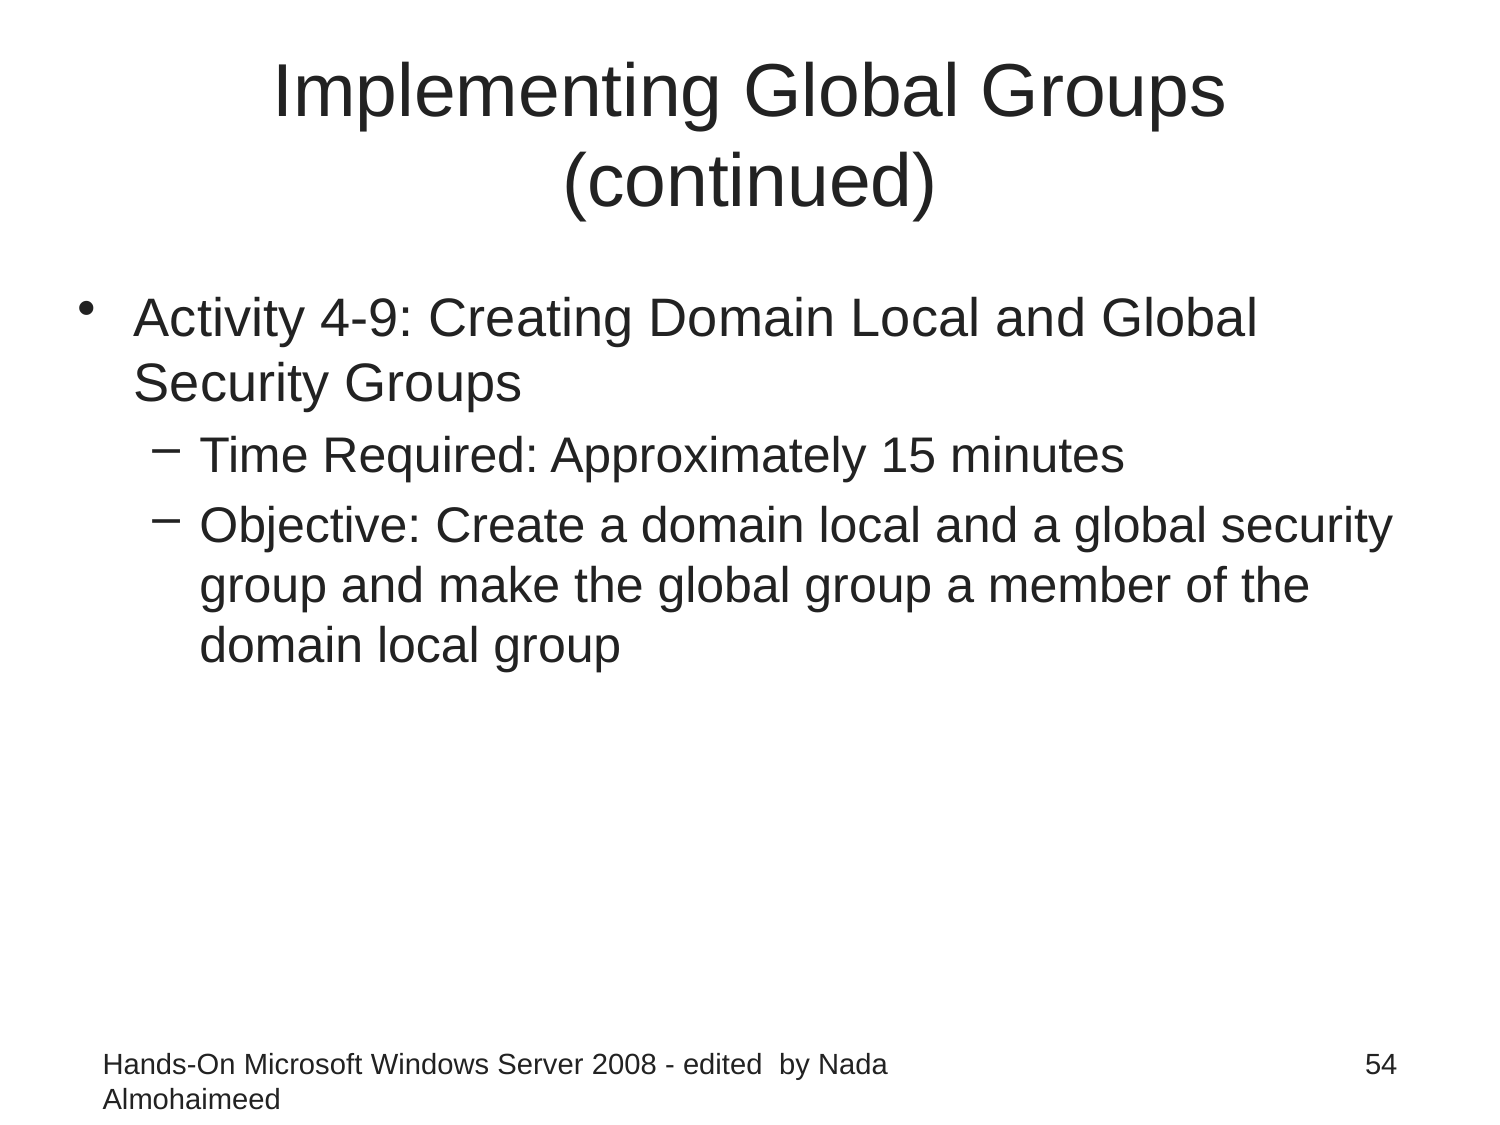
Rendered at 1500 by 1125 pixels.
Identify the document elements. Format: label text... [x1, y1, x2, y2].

footer Hands-On Microsoft Windows Server 2008 - edited by Nada Almohaimeed [87, 1037, 1051, 1101]
title Implementing Global Groups (continued) [87, 37, 1413, 226]
list Activity 4-9: Creating Domain Local and Global Security Groups Time Required: Approximately 15 minutes Objective: Create a domain local and a global security group and make the global group a member of the domain local group [62, 274, 1426, 1026]
slide_number 54 [1074, 1037, 1413, 1101]
